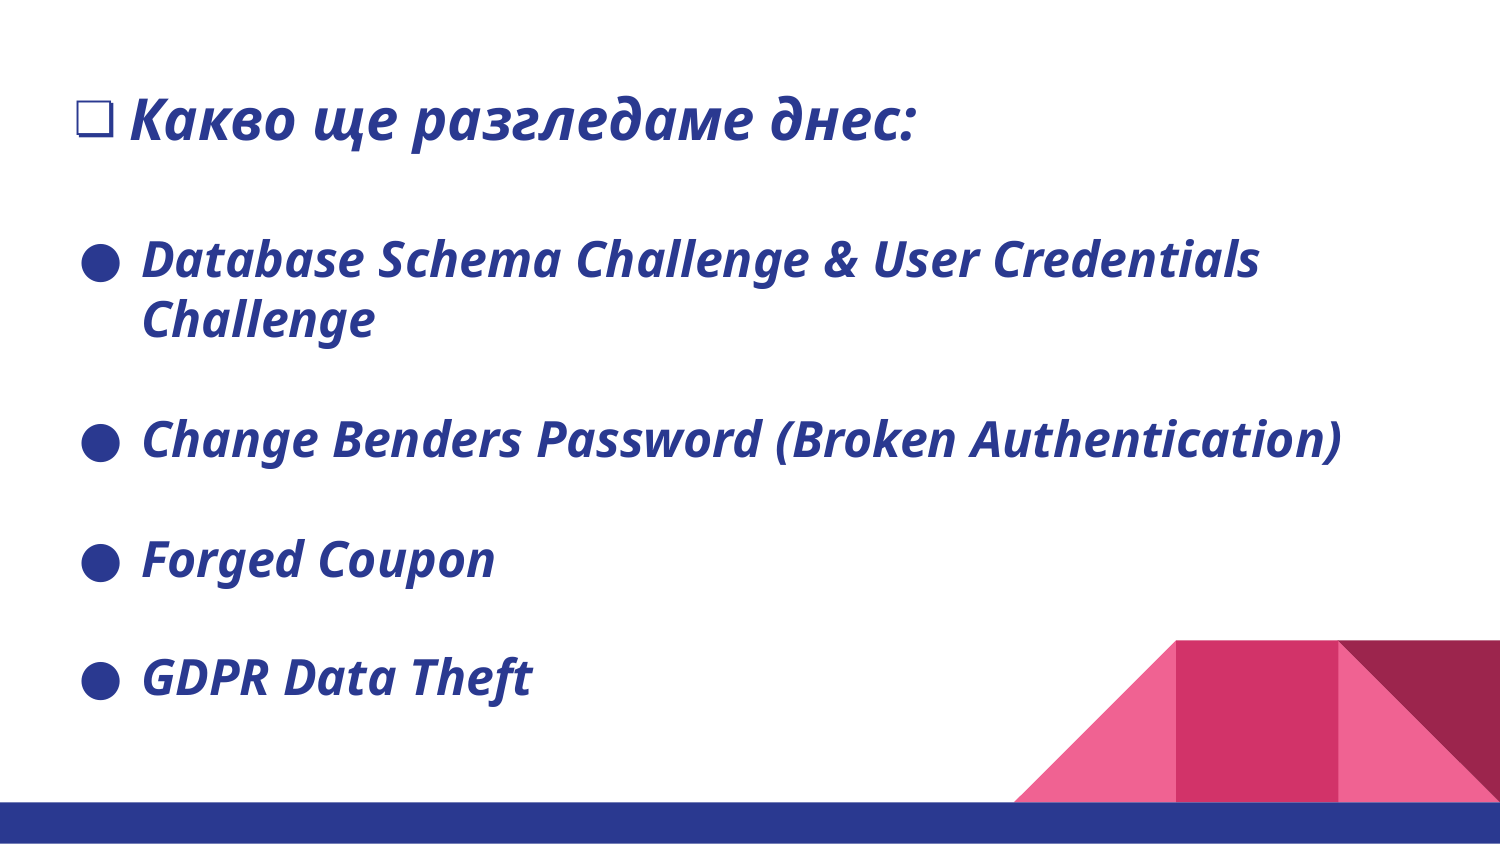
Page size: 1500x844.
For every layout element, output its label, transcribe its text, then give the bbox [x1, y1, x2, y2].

title Какво ще разгледаме днес: [51, 67, 1449, 167]
title Database Schema Challenge & User Credentials Challenge Change Benders Password (Broken Authentication) Forged Coupon GDPR Data Theft [51, 212, 1449, 688]
